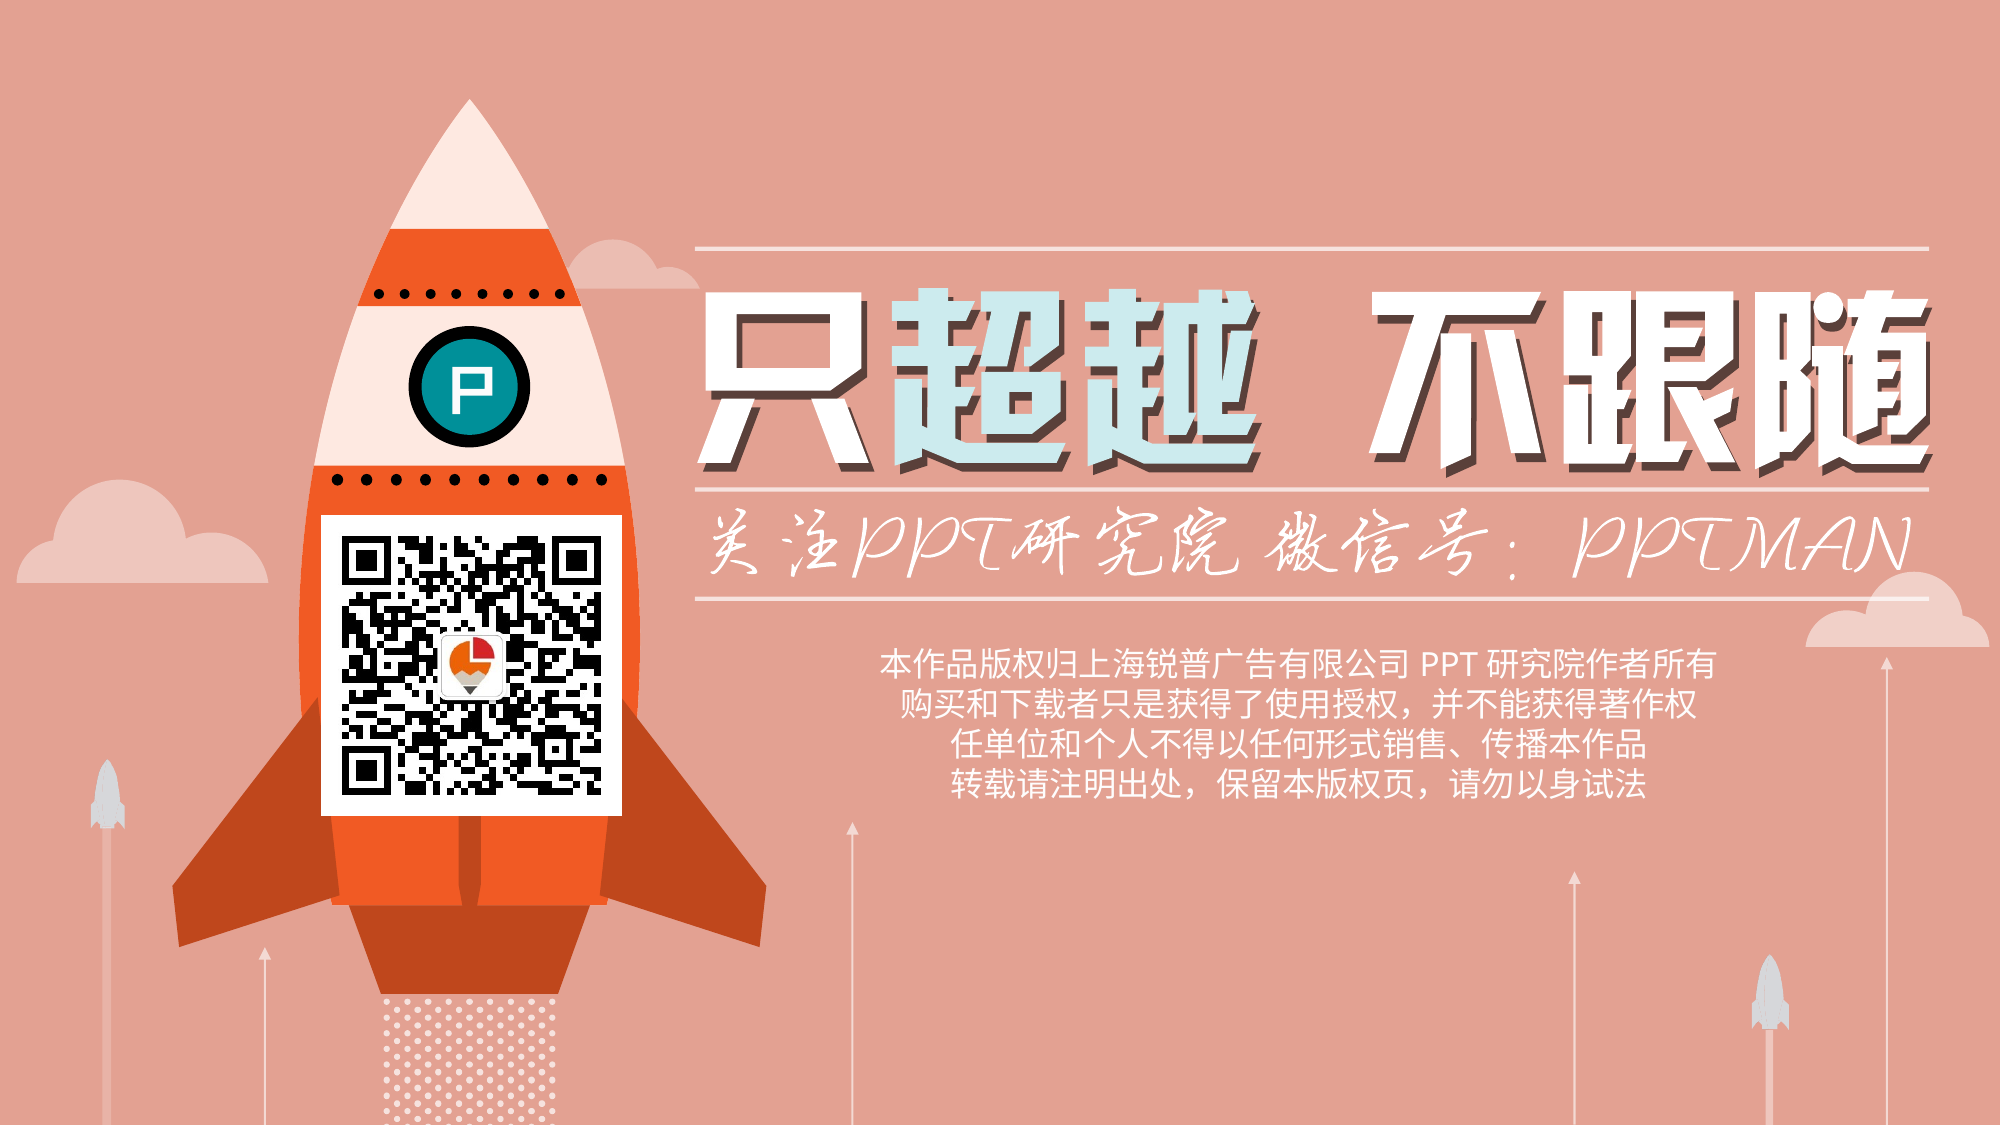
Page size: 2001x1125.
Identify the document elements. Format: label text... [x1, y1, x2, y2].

text_box [1376, 316, 1412, 325]
text_box [1716, 394, 1741, 439]
text_box [1758, 385, 1816, 480]
text_box [1803, 362, 1817, 377]
text_box [1618, 397, 1635, 443]
text_box [1890, 340, 1931, 444]
text_box [789, 554, 804, 578]
text_box [767, 291, 863, 392]
text_box [1089, 368, 1116, 377]
text_box [1781, 315, 1786, 358]
text_box [1144, 395, 1162, 440]
text_box [793, 512, 806, 527]
text_box [1879, 370, 1899, 390]
text_box [16, 479, 172, 583]
text_box [1625, 515, 1734, 579]
text_box [1812, 306, 1848, 344]
text_box [1367, 290, 1543, 471]
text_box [172, 99, 767, 1125]
text_box [1445, 341, 1478, 480]
text_box [805, 507, 839, 570]
text_box [1514, 337, 1548, 464]
text_box [1728, 515, 1803, 573]
text_box 本作品版权归上海锐普广告有限公司PPT研究院作者所有 购买和下载者只是获得了使用授权，并不能获得著作权 任单位和个人不得以任何形式销售、传播本作品 转载请注明出处，保留本版权页，请勿以身试法 [767, 635, 1898, 811]
text_box [1568, 377, 1590, 383]
text_box [1339, 507, 1411, 575]
text_box [899, 450, 1073, 476]
text_box [0, 0, 2000, 1125]
text_box [1850, 319, 1856, 328]
text_box [1508, 572, 1516, 582]
text_box [1845, 357, 1851, 436]
text_box [905, 515, 1014, 579]
text_box [1640, 449, 1695, 472]
text_box [1562, 290, 1738, 465]
text_box [1201, 421, 1264, 442]
text_box [950, 308, 981, 344]
text_box [1167, 419, 1197, 442]
text_box [1781, 382, 1786, 430]
text_box [896, 322, 917, 331]
text_box [1508, 540, 1516, 550]
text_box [90, 759, 125, 1125]
text_box [1666, 299, 1740, 391]
text_box [957, 394, 980, 439]
text_box [1262, 510, 1340, 574]
text_box [1137, 309, 1162, 345]
text_box [1883, 306, 1934, 331]
text_box [890, 287, 1068, 468]
text_box [1706, 440, 1743, 473]
text_box [1438, 506, 1469, 539]
text_box [1855, 399, 1899, 444]
text_box [809, 397, 871, 464]
text_box [1666, 389, 1671, 440]
text_box [1190, 326, 1196, 411]
text_box [1568, 451, 1636, 474]
text_box [1095, 504, 1164, 577]
text_box [1010, 514, 1082, 577]
text_box [1442, 299, 1549, 332]
text_box [1084, 287, 1259, 468]
text_box [1821, 453, 1935, 478]
text_box [1799, 515, 1912, 575]
text_box [1092, 451, 1263, 477]
text_box [780, 537, 794, 545]
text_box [1751, 954, 1789, 1125]
text_box [984, 313, 1029, 370]
text_box [1808, 571, 1990, 647]
text_box [896, 367, 926, 376]
text_box [1754, 289, 1931, 471]
text_box [1372, 342, 1439, 464]
text_box [1618, 298, 1635, 388]
text_box [1417, 527, 1490, 578]
text_box [1089, 323, 1107, 332]
text_box [985, 379, 1068, 441]
text_box [1593, 313, 1601, 355]
text_box [767, 300, 869, 401]
text_box [1570, 515, 1627, 579]
text_box [1144, 354, 1162, 386]
text_box [1170, 505, 1240, 577]
text_box [1879, 352, 1899, 361]
text_box [850, 515, 906, 579]
text_box [1028, 299, 1066, 370]
text_box [957, 353, 980, 385]
text_box [1224, 305, 1263, 359]
text_box [837, 406, 877, 473]
text_box [1224, 338, 1259, 413]
